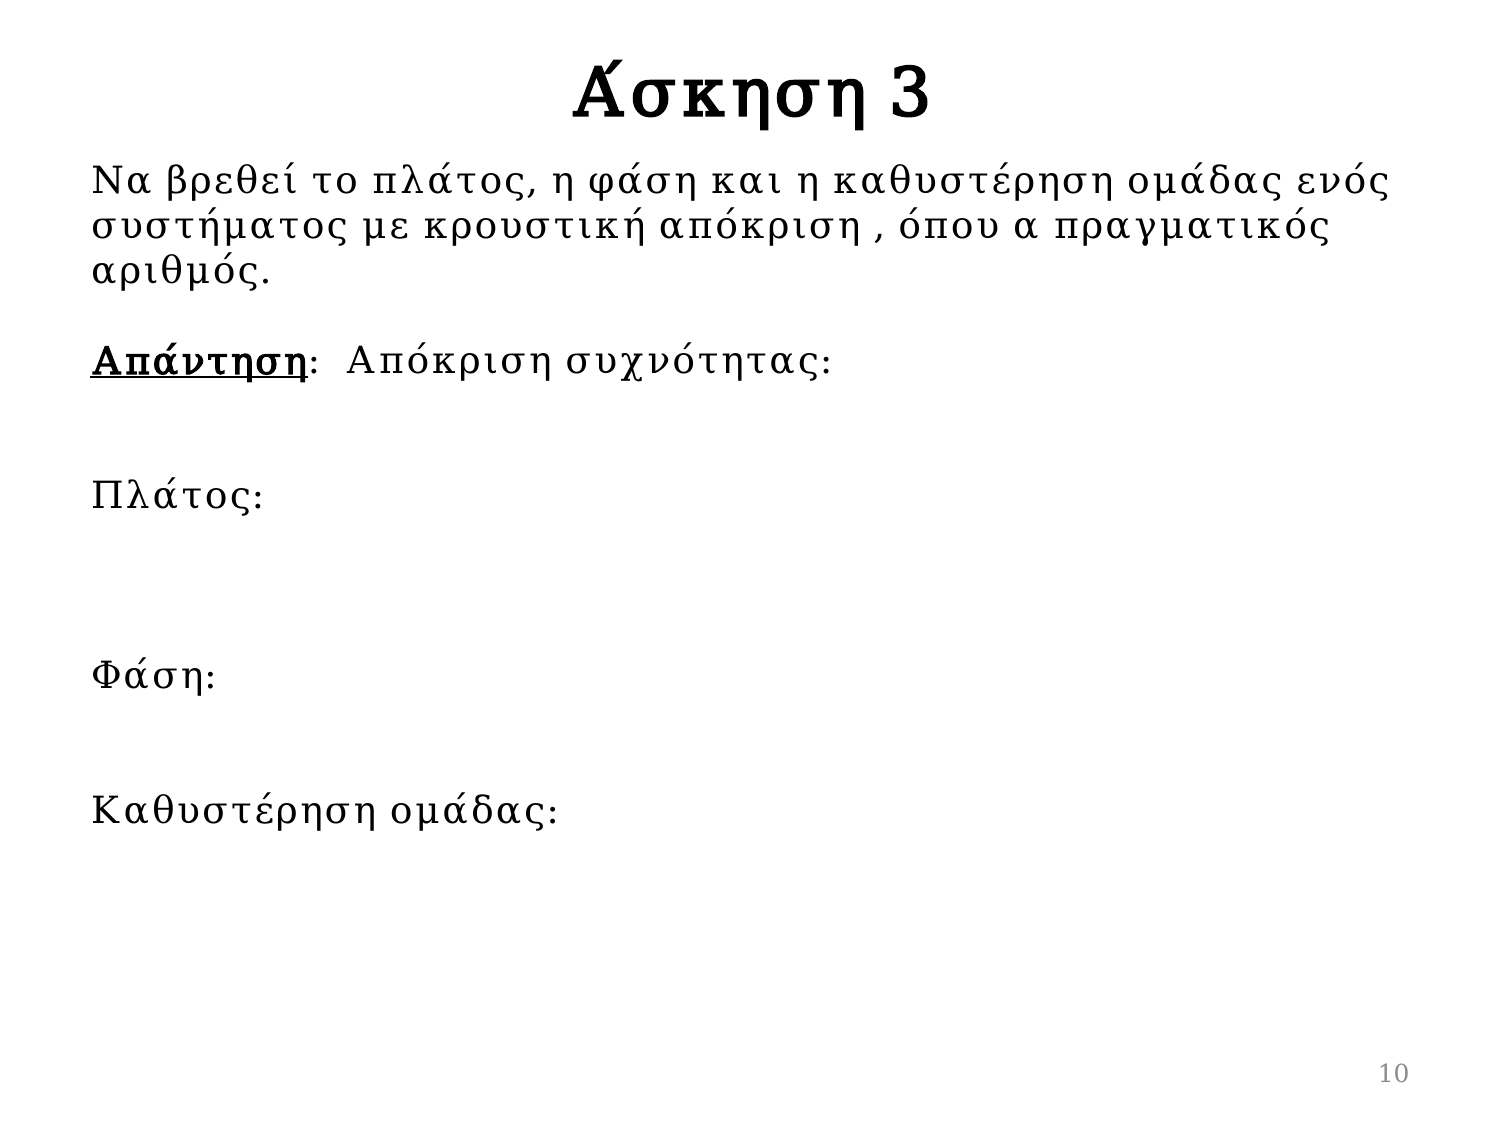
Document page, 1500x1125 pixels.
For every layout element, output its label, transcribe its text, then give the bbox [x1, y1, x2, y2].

slide_number 10 [1222, 1042, 1425, 1103]
title Άσκηση 3 [75, 19, 1425, 159]
